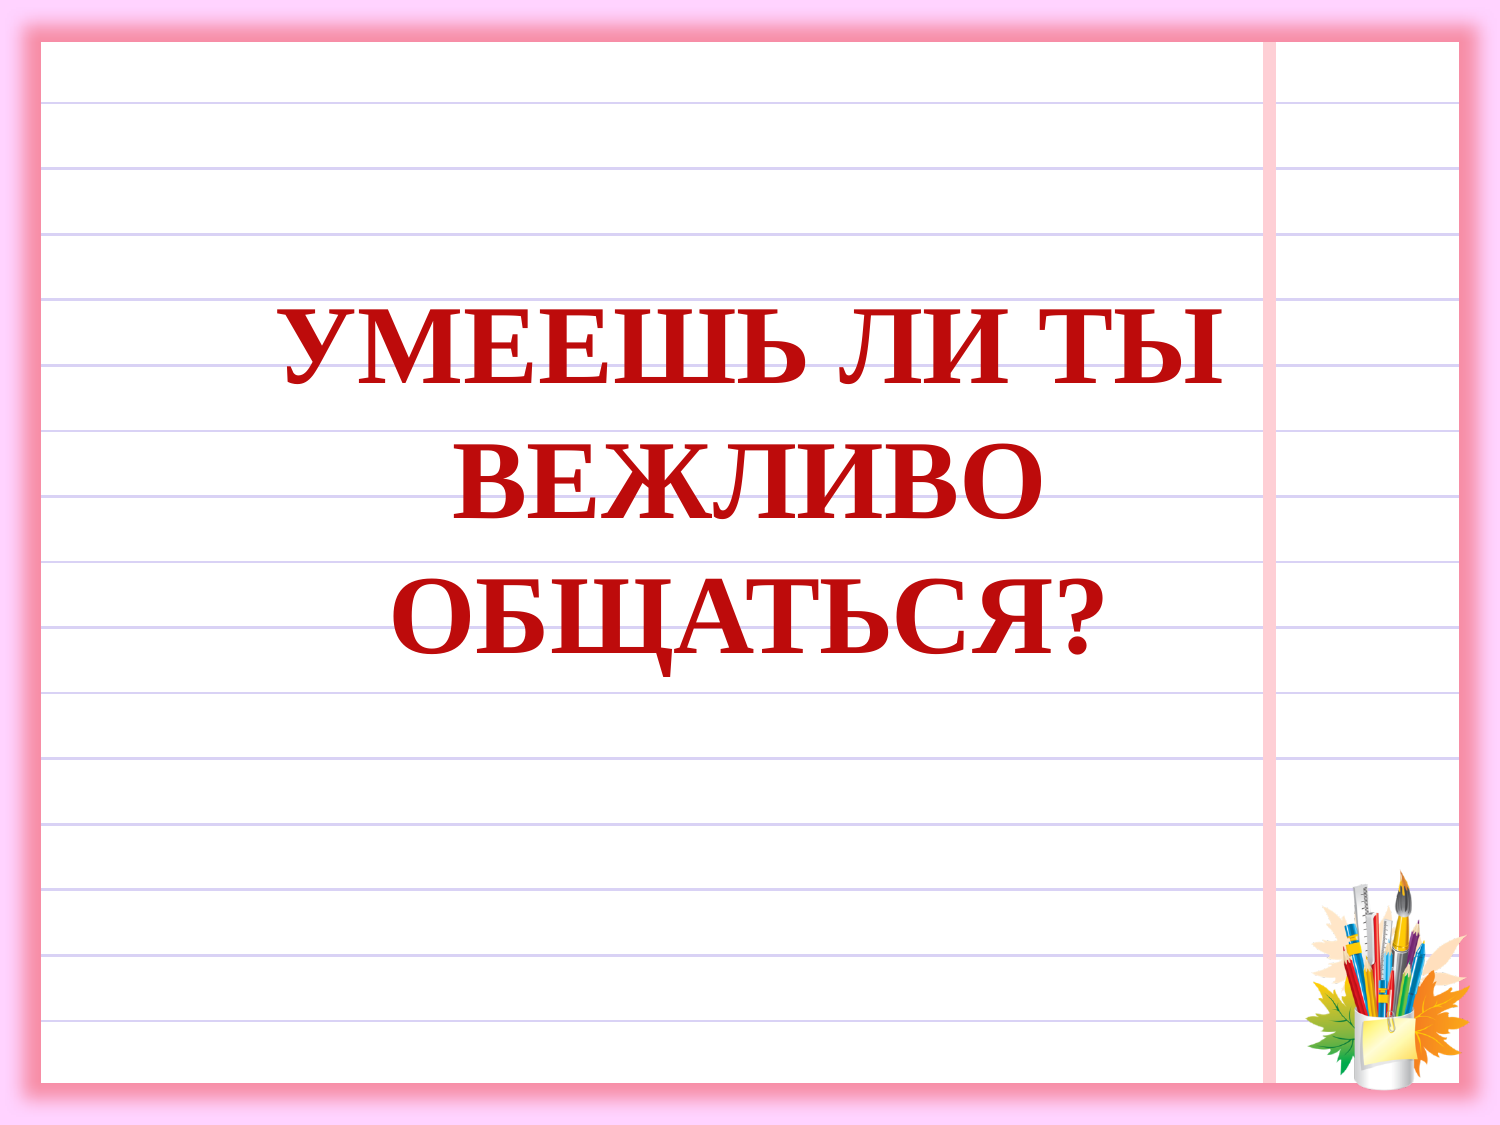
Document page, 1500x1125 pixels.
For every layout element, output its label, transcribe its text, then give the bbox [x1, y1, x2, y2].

picture [41, 42, 1470, 1094]
title Умеешь ли ты вежливо общаться? [112, 184, 1388, 764]
